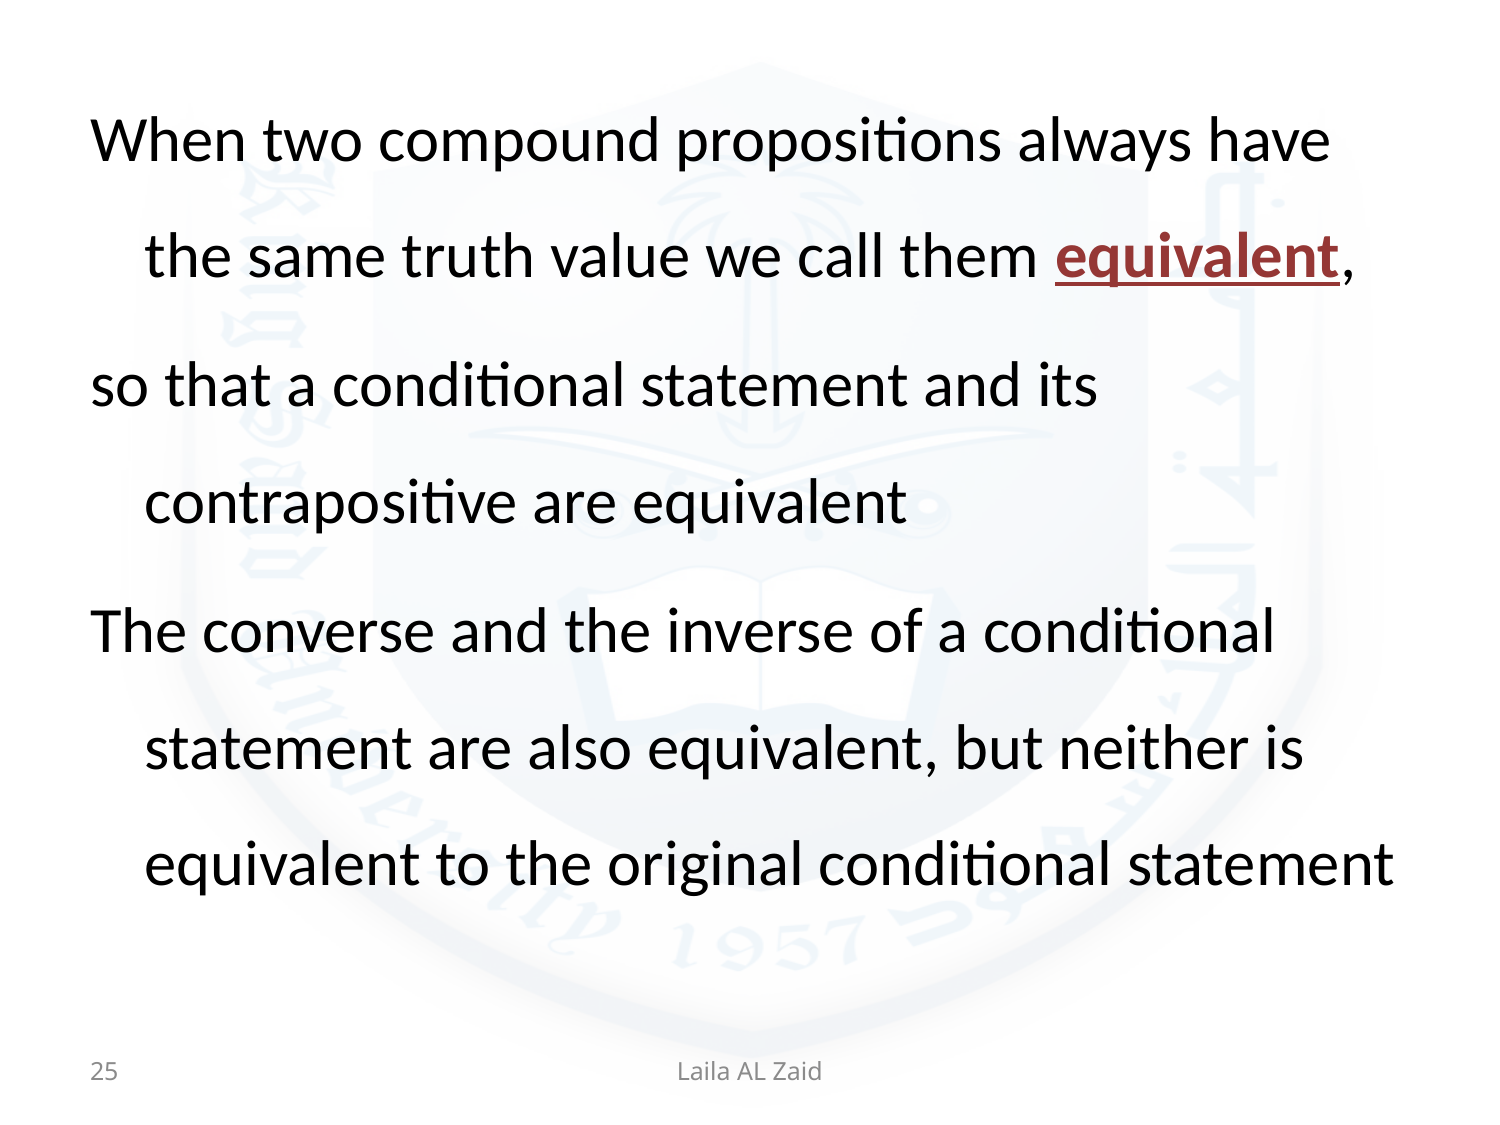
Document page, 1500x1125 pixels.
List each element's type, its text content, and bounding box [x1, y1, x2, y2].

footer Laila AL Zaid [512, 1042, 988, 1103]
slide_number 25 [75, 1042, 425, 1103]
list When two compound propositions always have the same truth value we call them equivalent, so that a conditional statement and its contrapositive are equivalent The converse and the inverse of a conditional statement are also equivalent, but neither is equivalent to the original conditional statement [75, 50, 1425, 1005]
